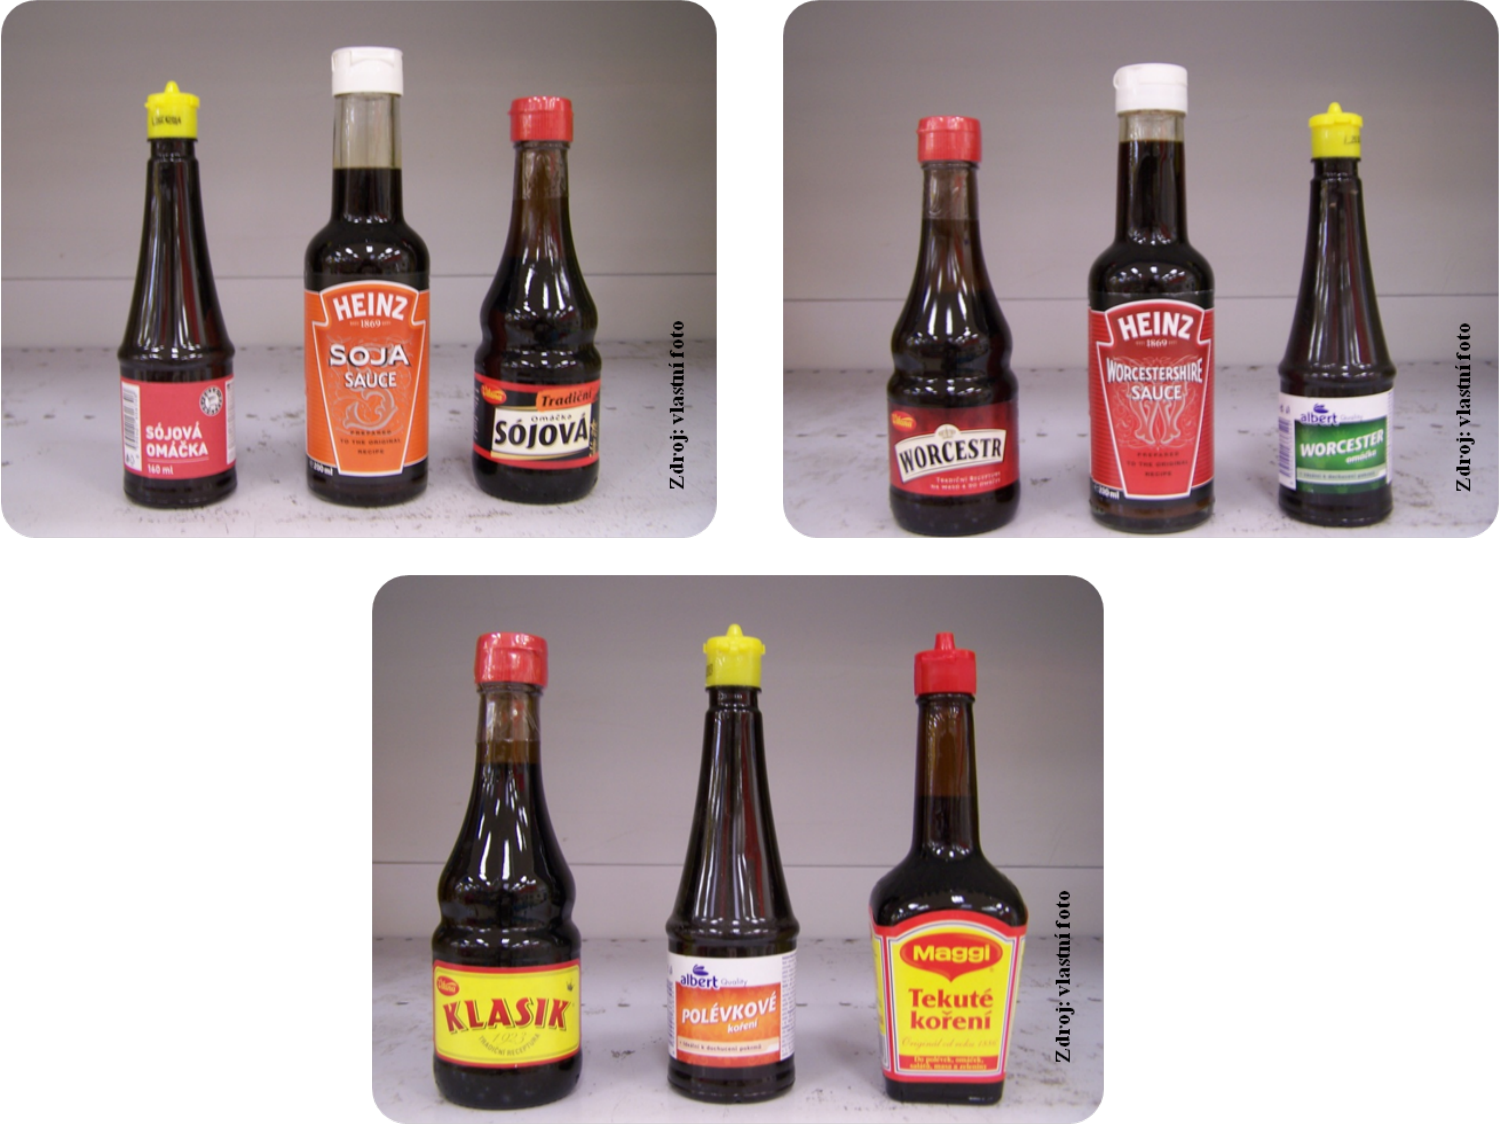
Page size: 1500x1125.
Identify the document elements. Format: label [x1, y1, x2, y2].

picture [371, 574, 1105, 1125]
picture [0, 0, 718, 540]
picture [782, 0, 1500, 540]
